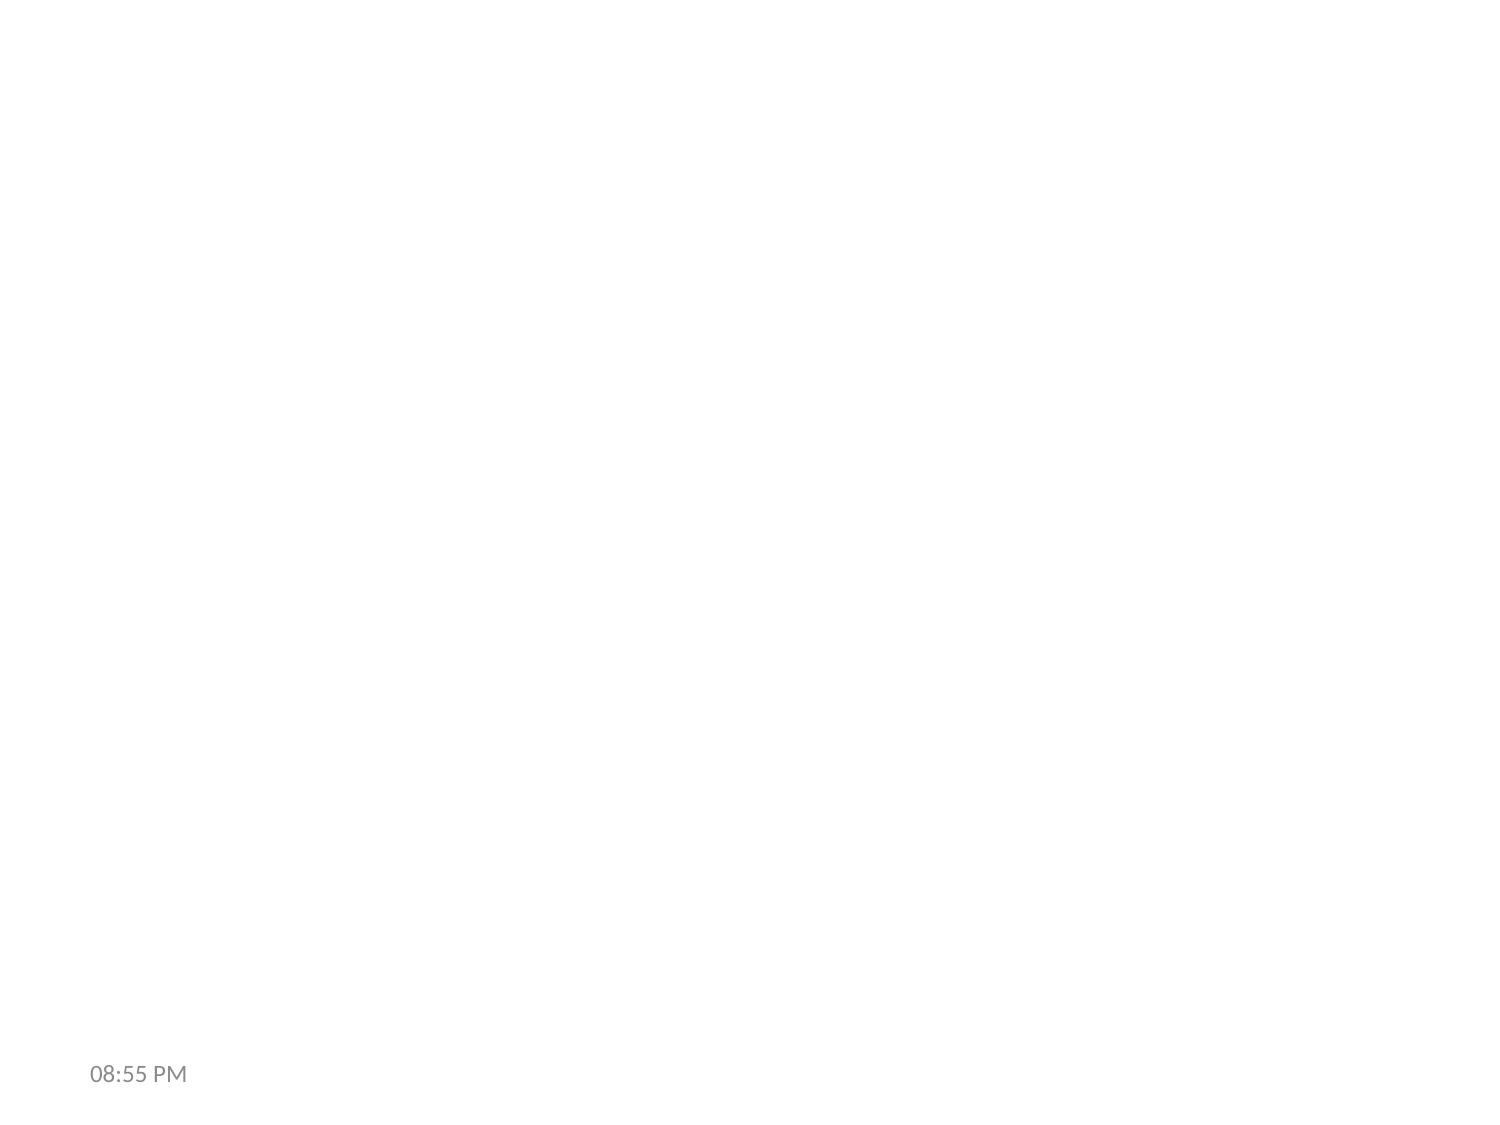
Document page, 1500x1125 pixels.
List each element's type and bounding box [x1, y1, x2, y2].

slide_number [75, 1042, 425, 1103]
